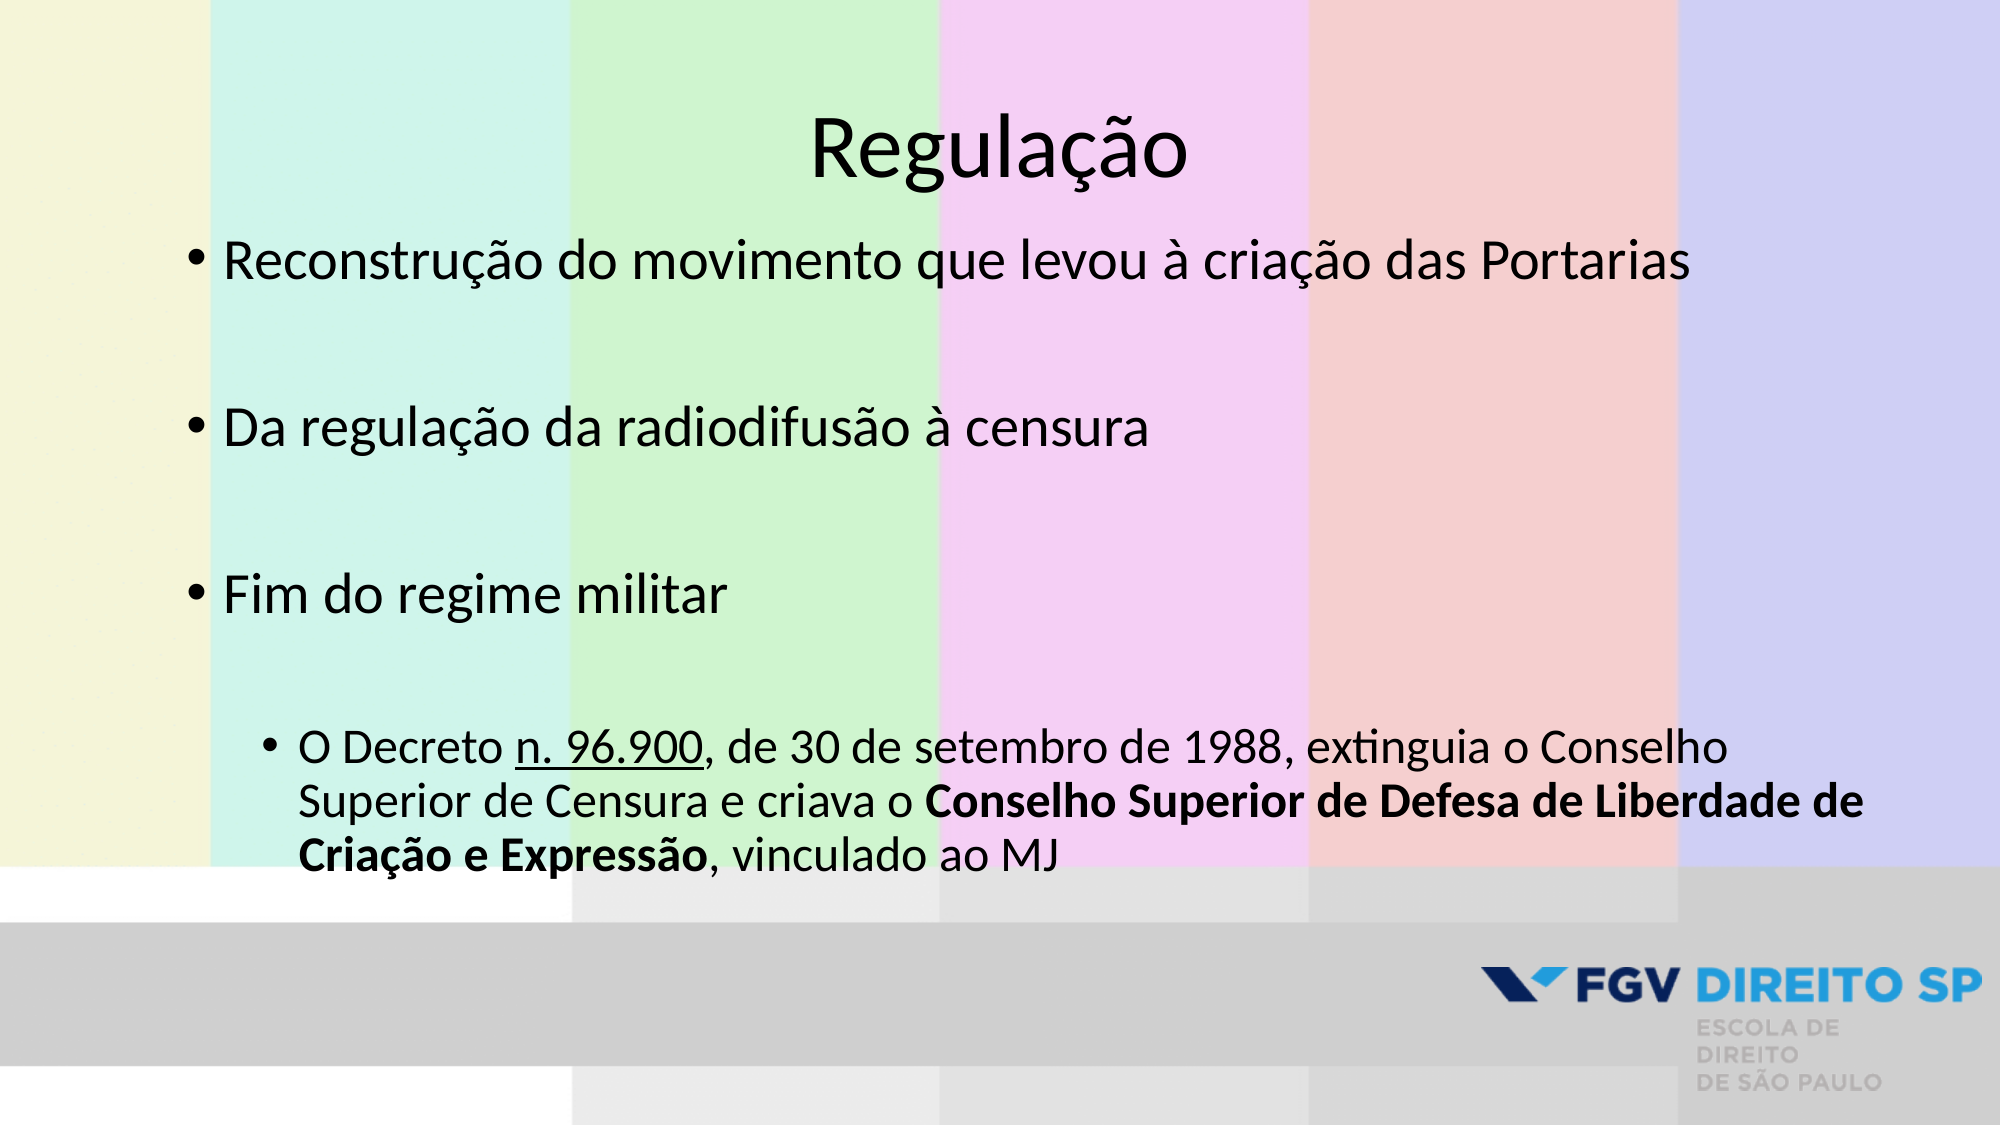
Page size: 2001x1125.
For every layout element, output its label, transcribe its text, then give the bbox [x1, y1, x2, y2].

list Reconstrução do movimento que levou à criação das Portarias Da regulação da radiodifusão à censura Fim do regime militar O Decreto n. 96.900, de 30 de setembro de 1988, extinguia o Conselho Superior de Censura e criava o Conselho Superior de Defesa de Liberdade de Criação e Expressão, vinculado ao MJ [171, 221, 1897, 936]
picture [1481, 967, 1982, 1091]
title Regulação [137, 38, 1863, 257]
